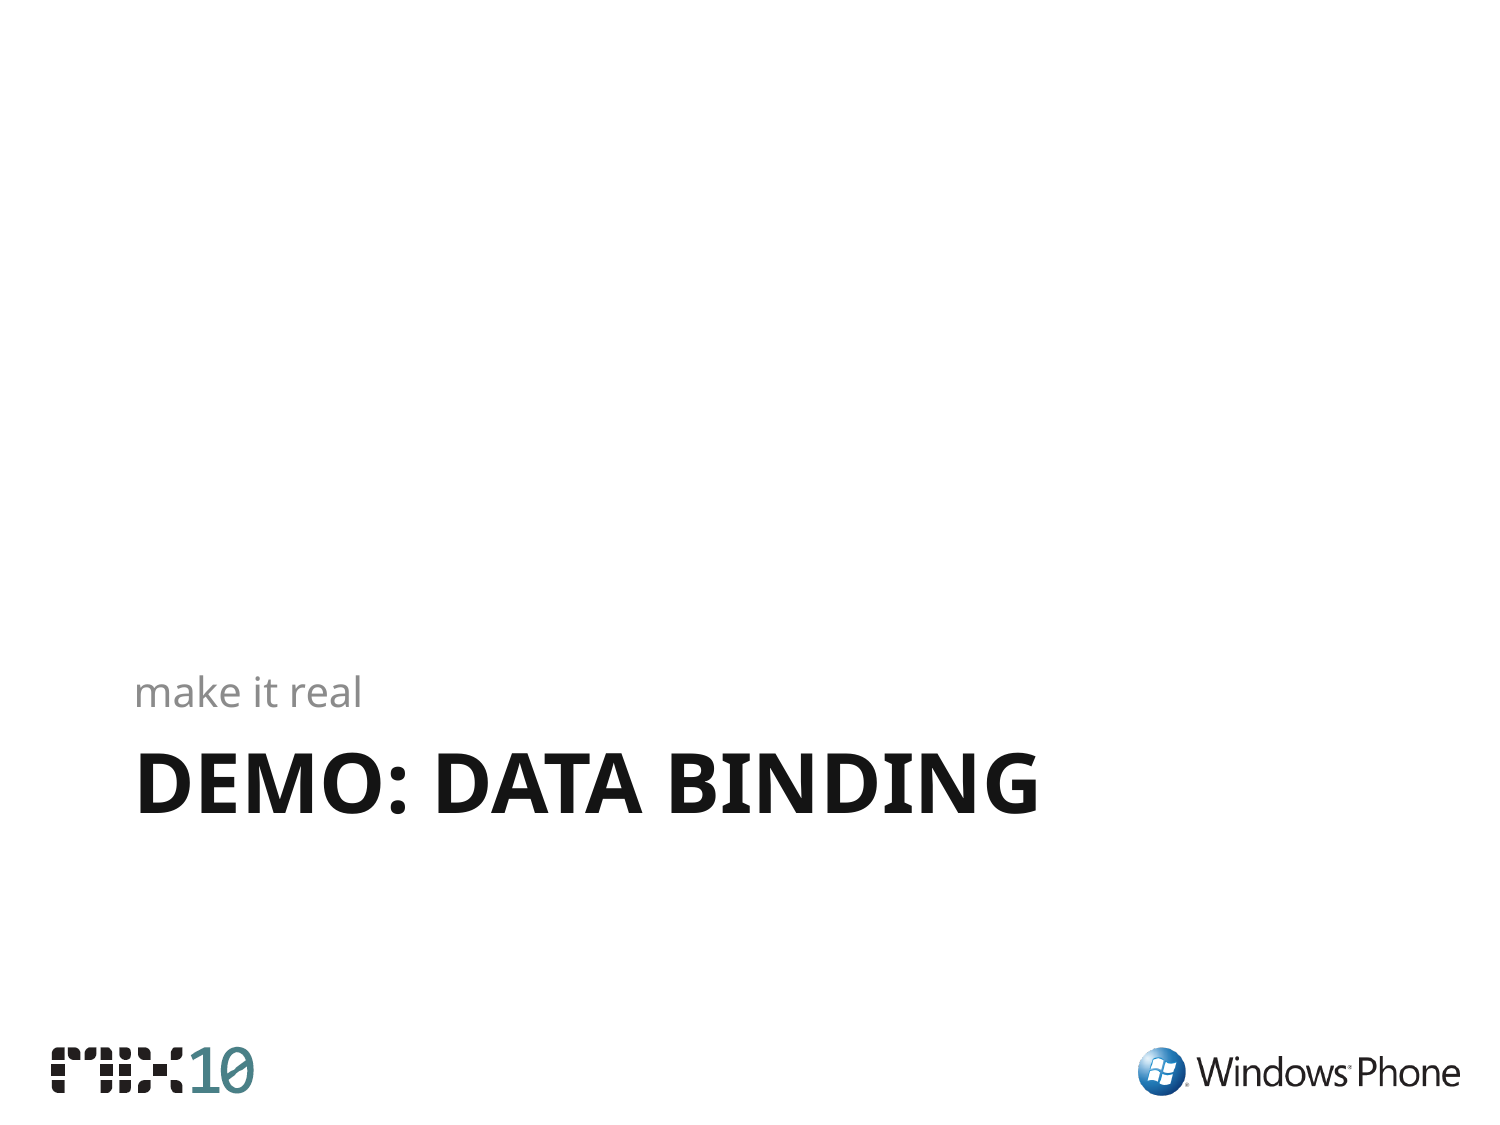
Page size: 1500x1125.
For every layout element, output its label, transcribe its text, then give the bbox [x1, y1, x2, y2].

title DEMO: Data BINDING [118, 723, 1394, 947]
picture [46, 1040, 257, 1101]
list make it real [118, 476, 1394, 723]
picture [1128, 1041, 1467, 1101]
